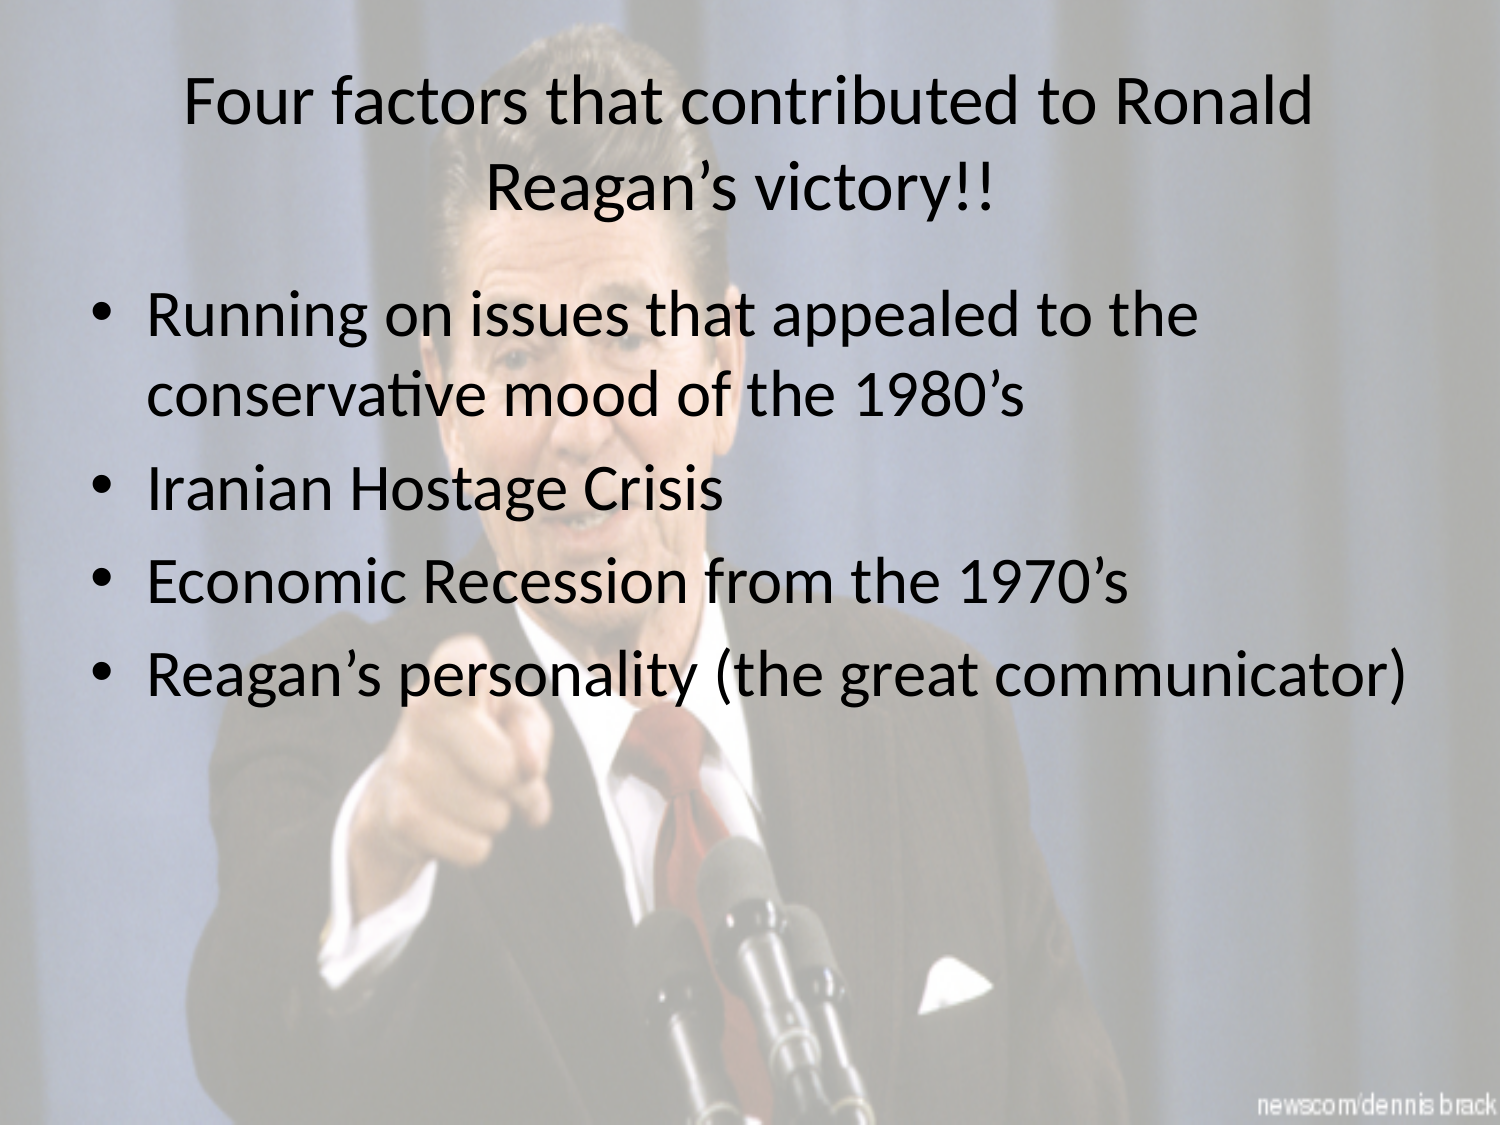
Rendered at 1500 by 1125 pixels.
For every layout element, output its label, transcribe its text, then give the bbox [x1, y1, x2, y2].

title Four factors that contributed to Ronald Reagan’s victory!! [75, 45, 1425, 233]
list Running on issues that appealed to the conservative mood of the 1980’s Iranian Hostage Crisis Economic Recession from the 1970’s Reagan’s personality (the great communicator) [75, 262, 1425, 1005]
